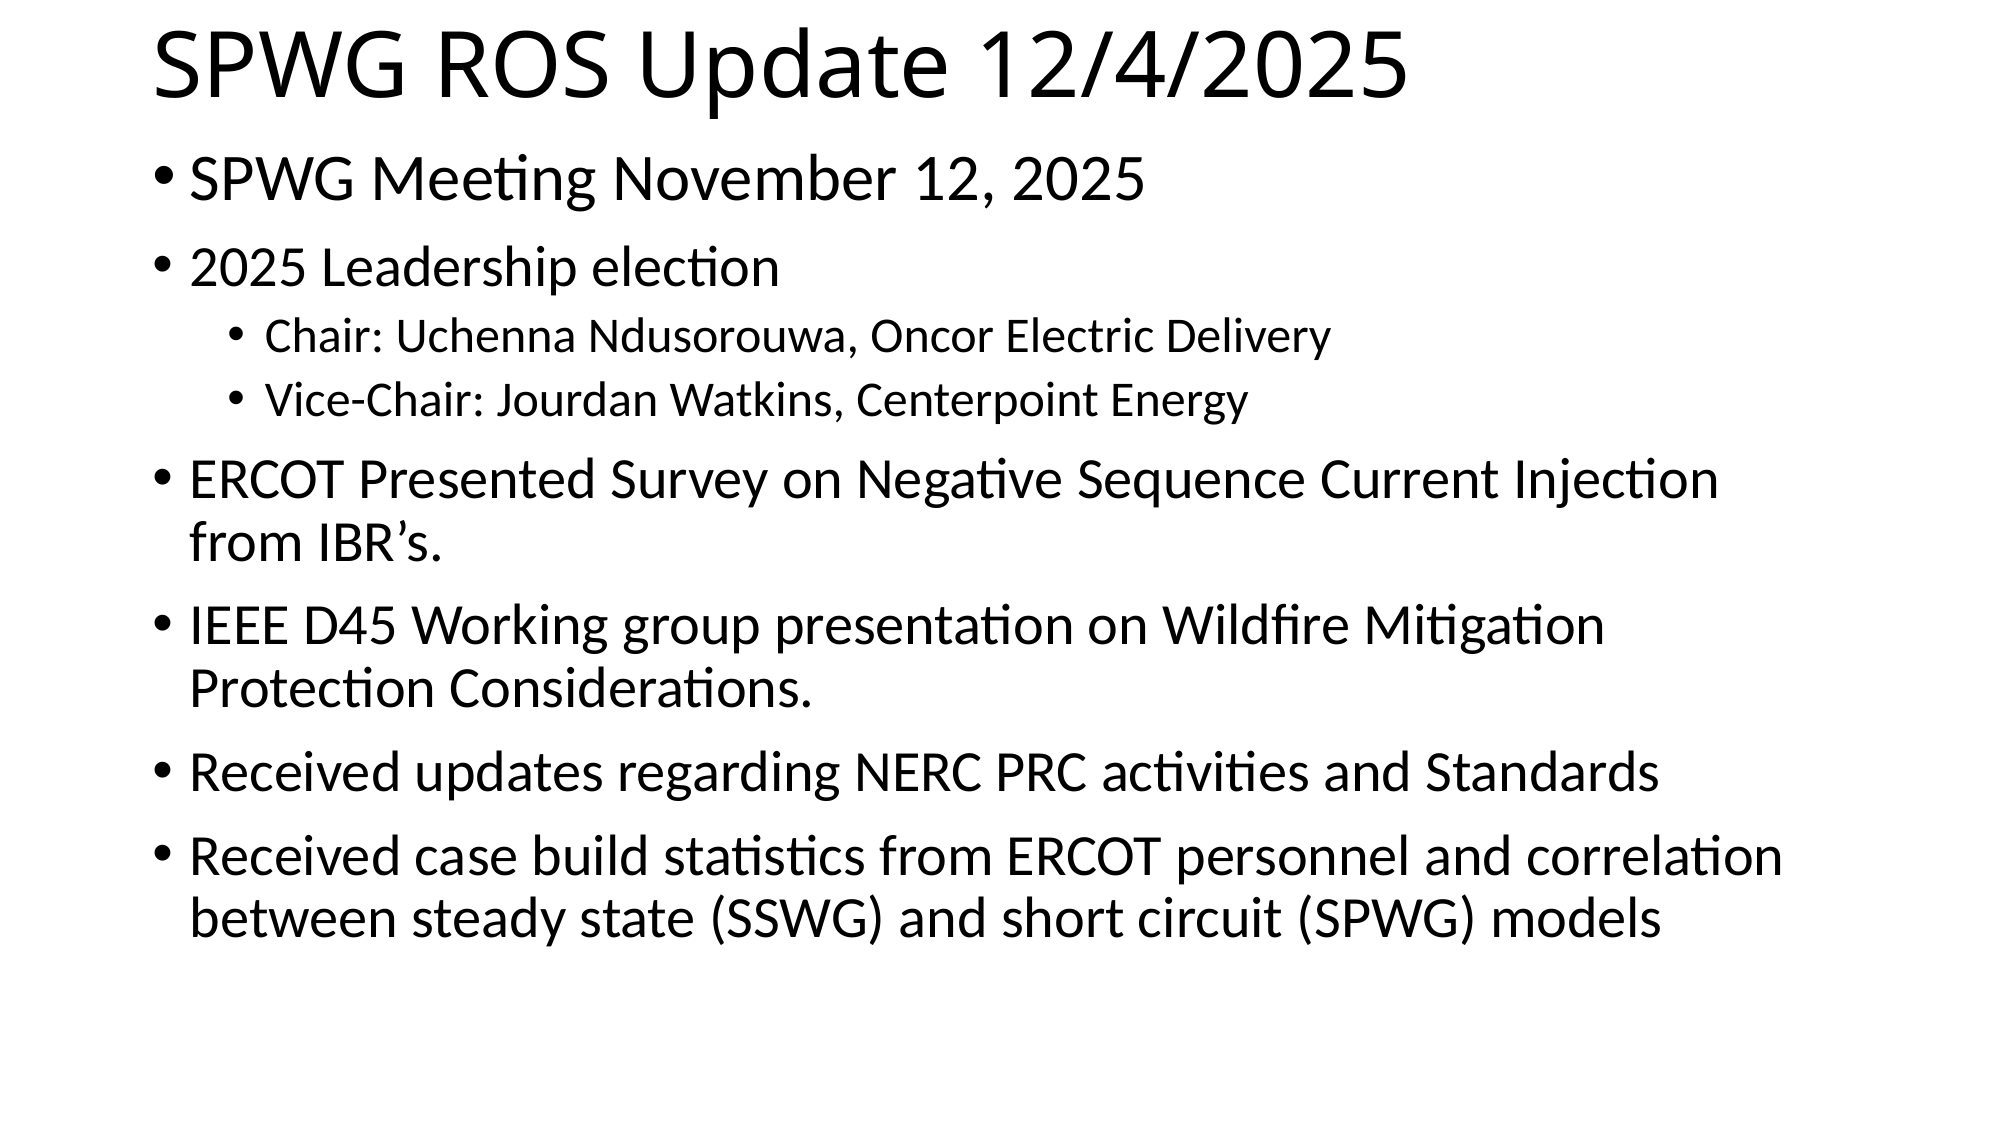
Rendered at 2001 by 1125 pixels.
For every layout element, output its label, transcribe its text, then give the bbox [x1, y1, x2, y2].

list SPWG Meeting November 12, 2025 2025 Leadership election Chair: Uchenna Ndusorouwa, Oncor Electric Delivery Vice-Chair: Jourdan Watkins, Centerpoint Energy ERCOT Presented Survey on Negative Sequence Current Injection from IBR’s. IEEE D45 Working group presentation on Wildfire Mitigation Protection Considerations. Received updates regarding NERC PRC activities and Standards Received case build statistics from ERCOT personnel and correlation between steady state (SSWG) and short circuit (SPWG) models [137, 135, 1863, 1092]
title SPWG ROS Update 12/4/2025 [137, 0, 1863, 135]
